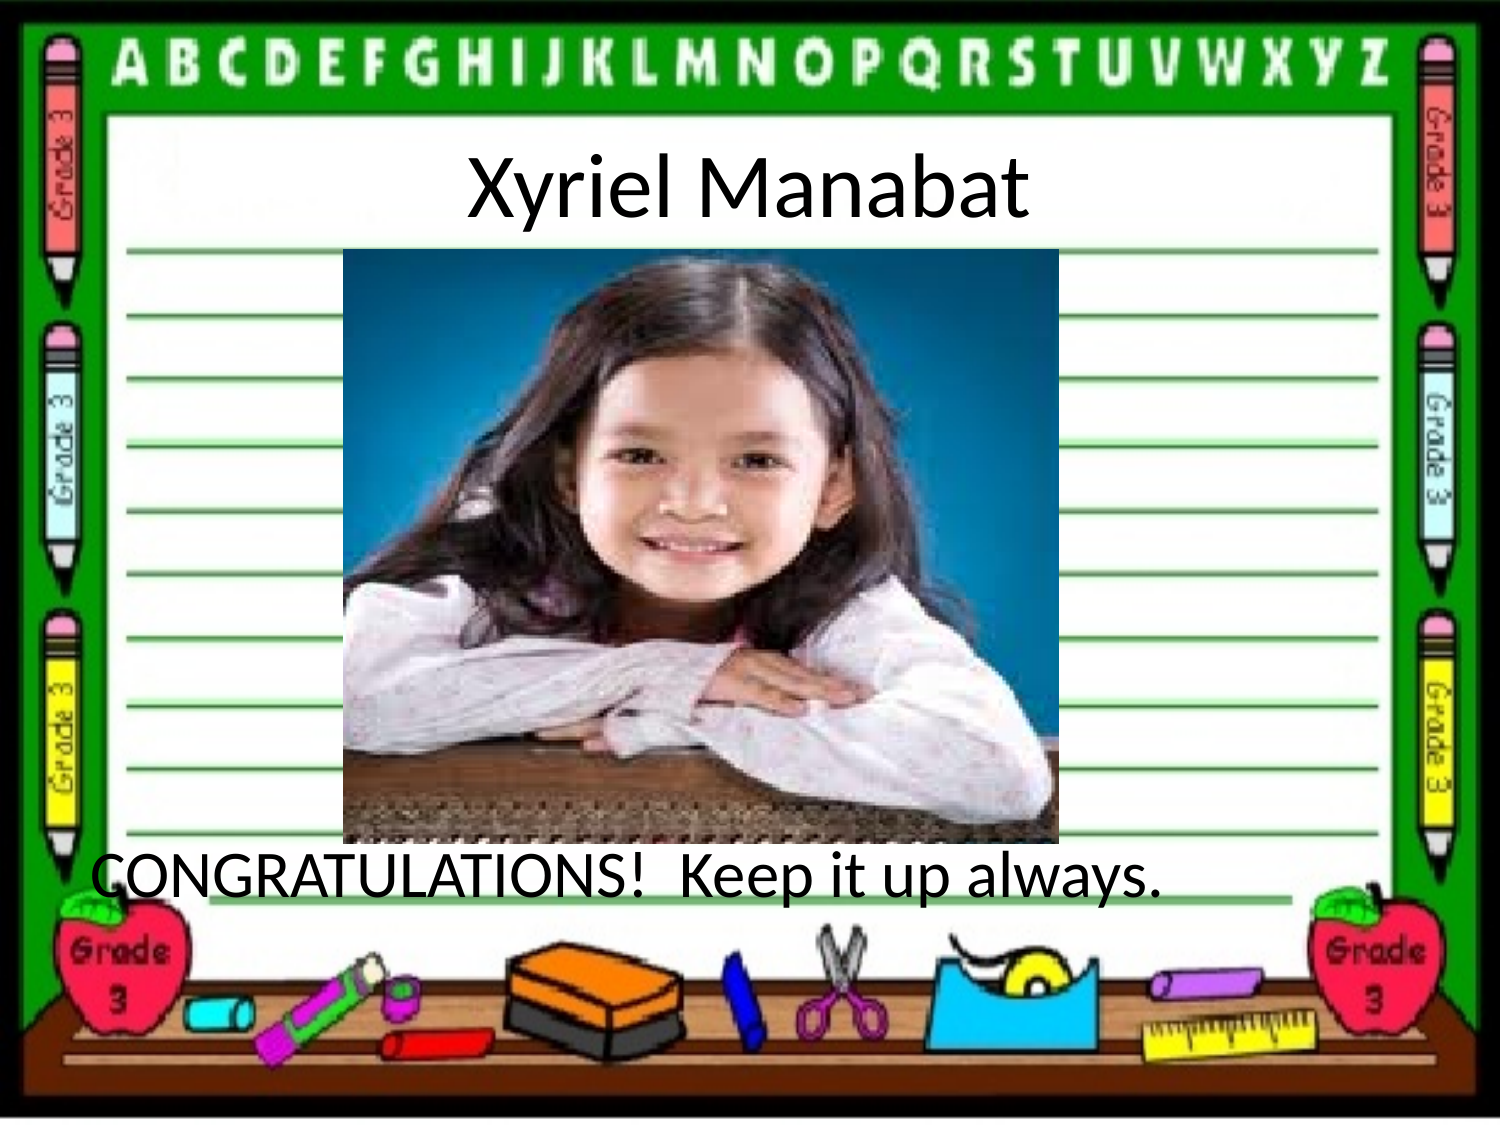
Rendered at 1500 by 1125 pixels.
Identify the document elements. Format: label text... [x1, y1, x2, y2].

picture [0, 0, 1500, 1125]
list CONGRATULATIONS! Keep it up always. [75, 262, 1425, 1005]
title Xyriel Manabat [75, 87, 1425, 262]
